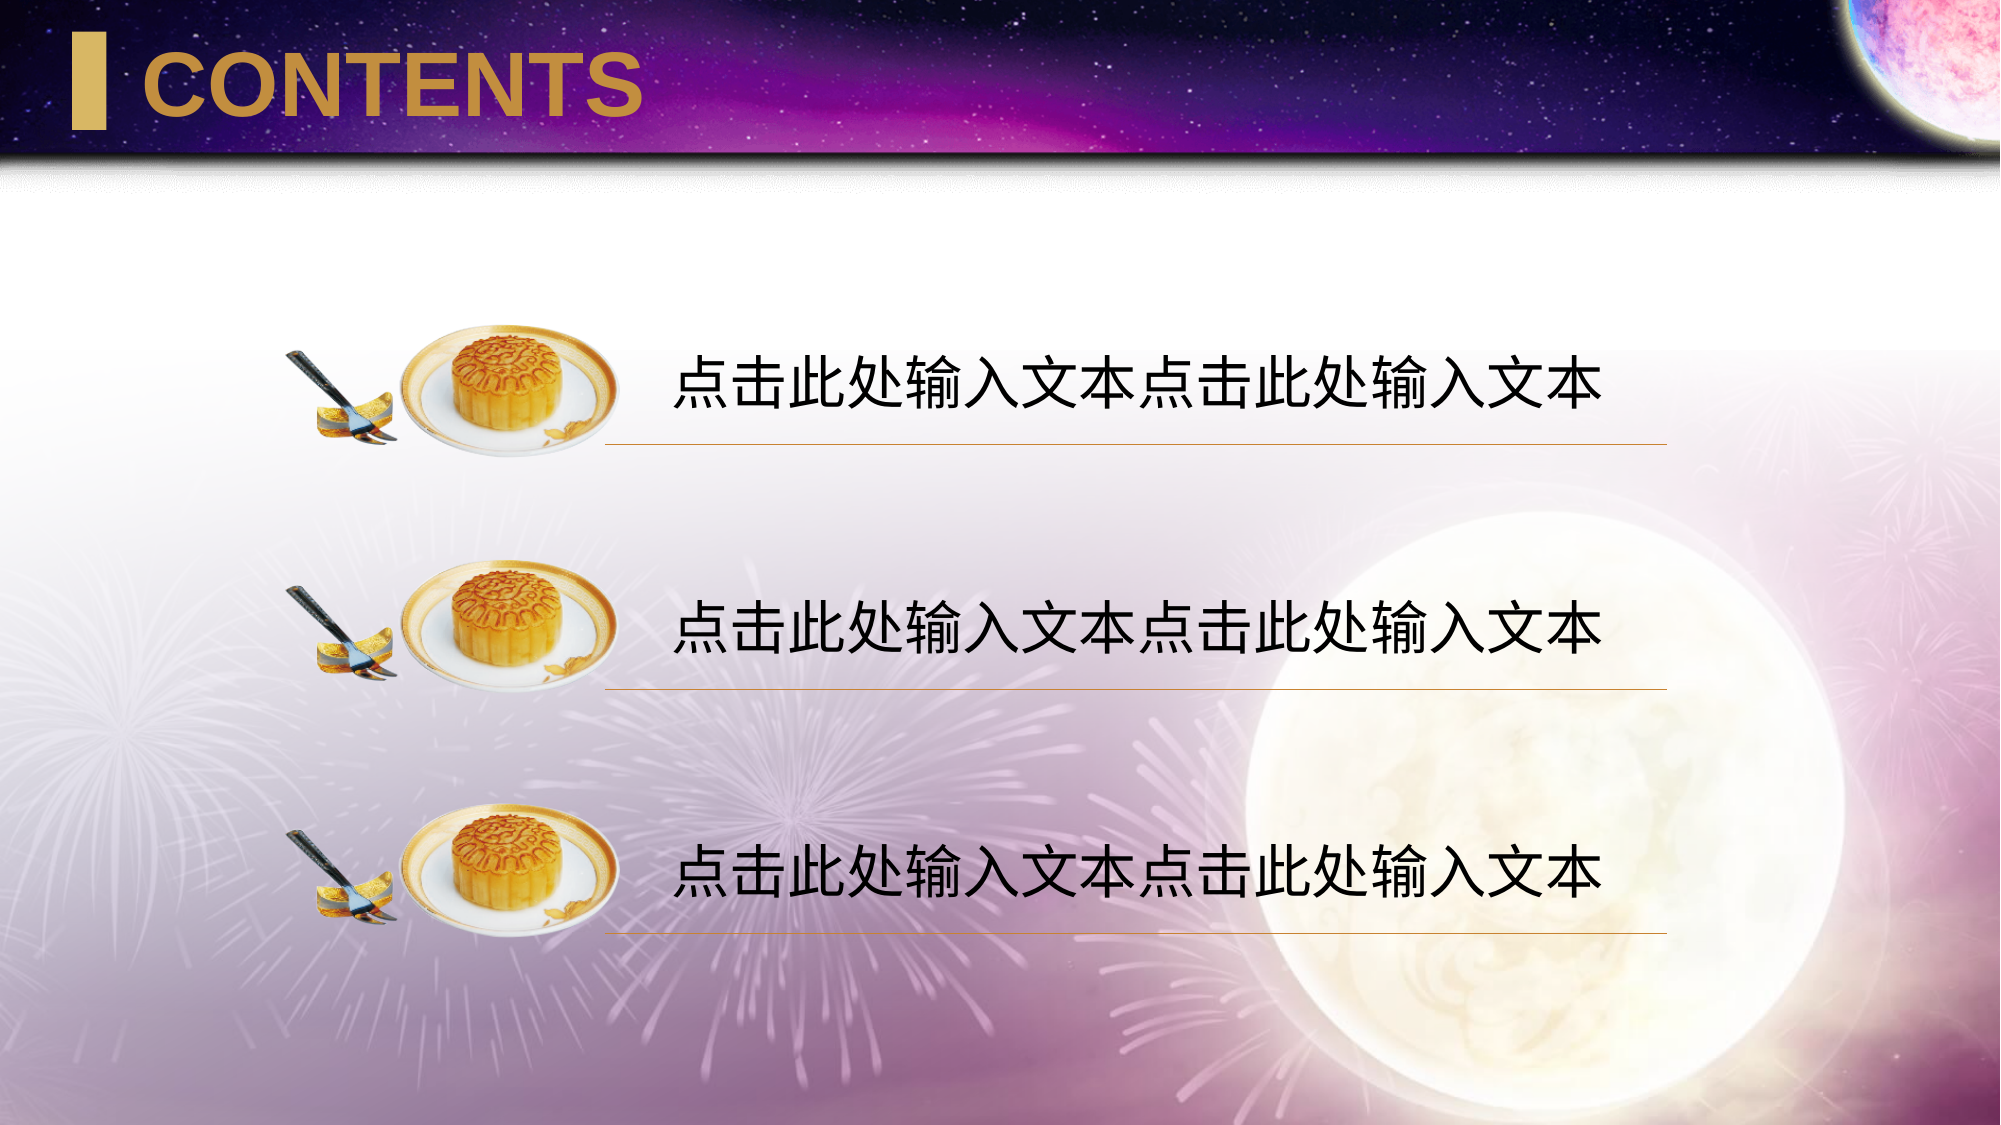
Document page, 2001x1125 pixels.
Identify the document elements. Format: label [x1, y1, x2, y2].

picture [284, 559, 621, 695]
picture [284, 803, 621, 939]
picture [0, 0, 2000, 525]
text_box [0, 525, 2000, 1125]
text_box [648, 224, 789, 423]
